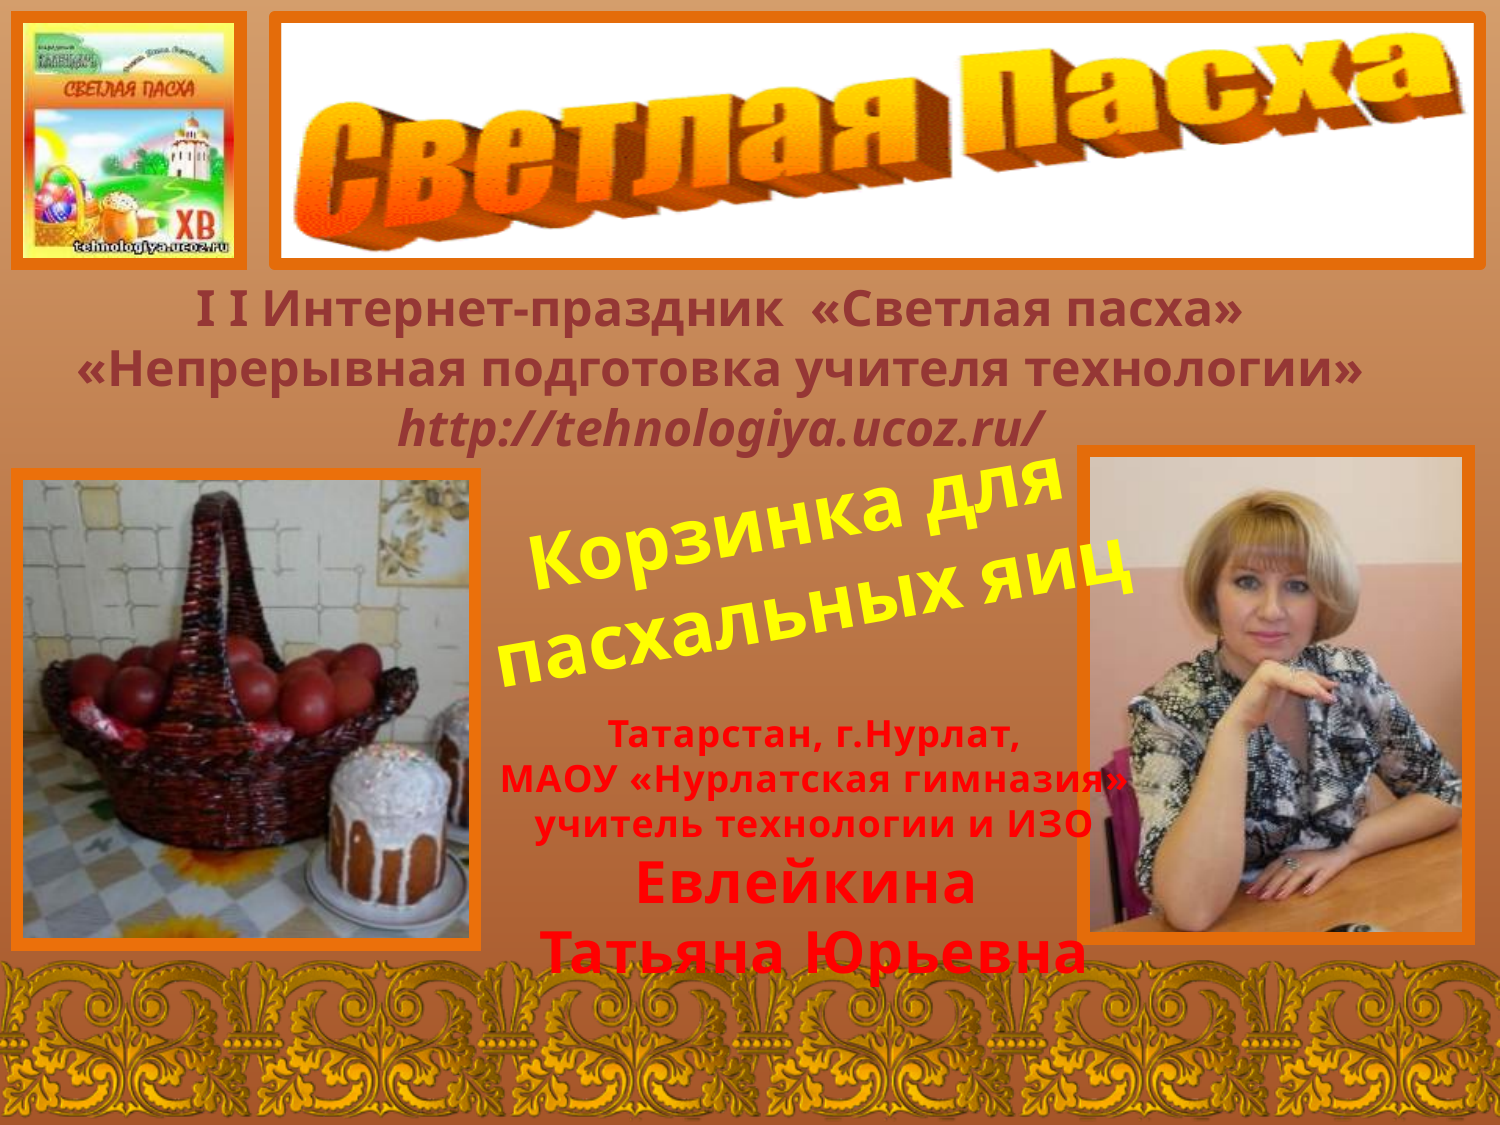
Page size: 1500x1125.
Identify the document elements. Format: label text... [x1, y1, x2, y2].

picture [1089, 456, 1463, 933]
text_box Корзинка для пасхальных яиц [481, 386, 1233, 703]
picture [23, 480, 469, 939]
picture [280, 23, 1474, 259]
picture [23, 23, 235, 259]
text_box I I Интернет-праздник «Светлая пасха» «Непрерывная подготовка учителя технологии» http://tehnologiya.ucoz.ru/ [0, 269, 1442, 465]
text_box Татарстан, г.Нурлат, МАОУ «Нурлатская гимназия» учитель технологии и ИЗО Евлейкина Татьяна Юрьевна [421, 703, 1207, 959]
picture [0, 960, 1500, 1125]
